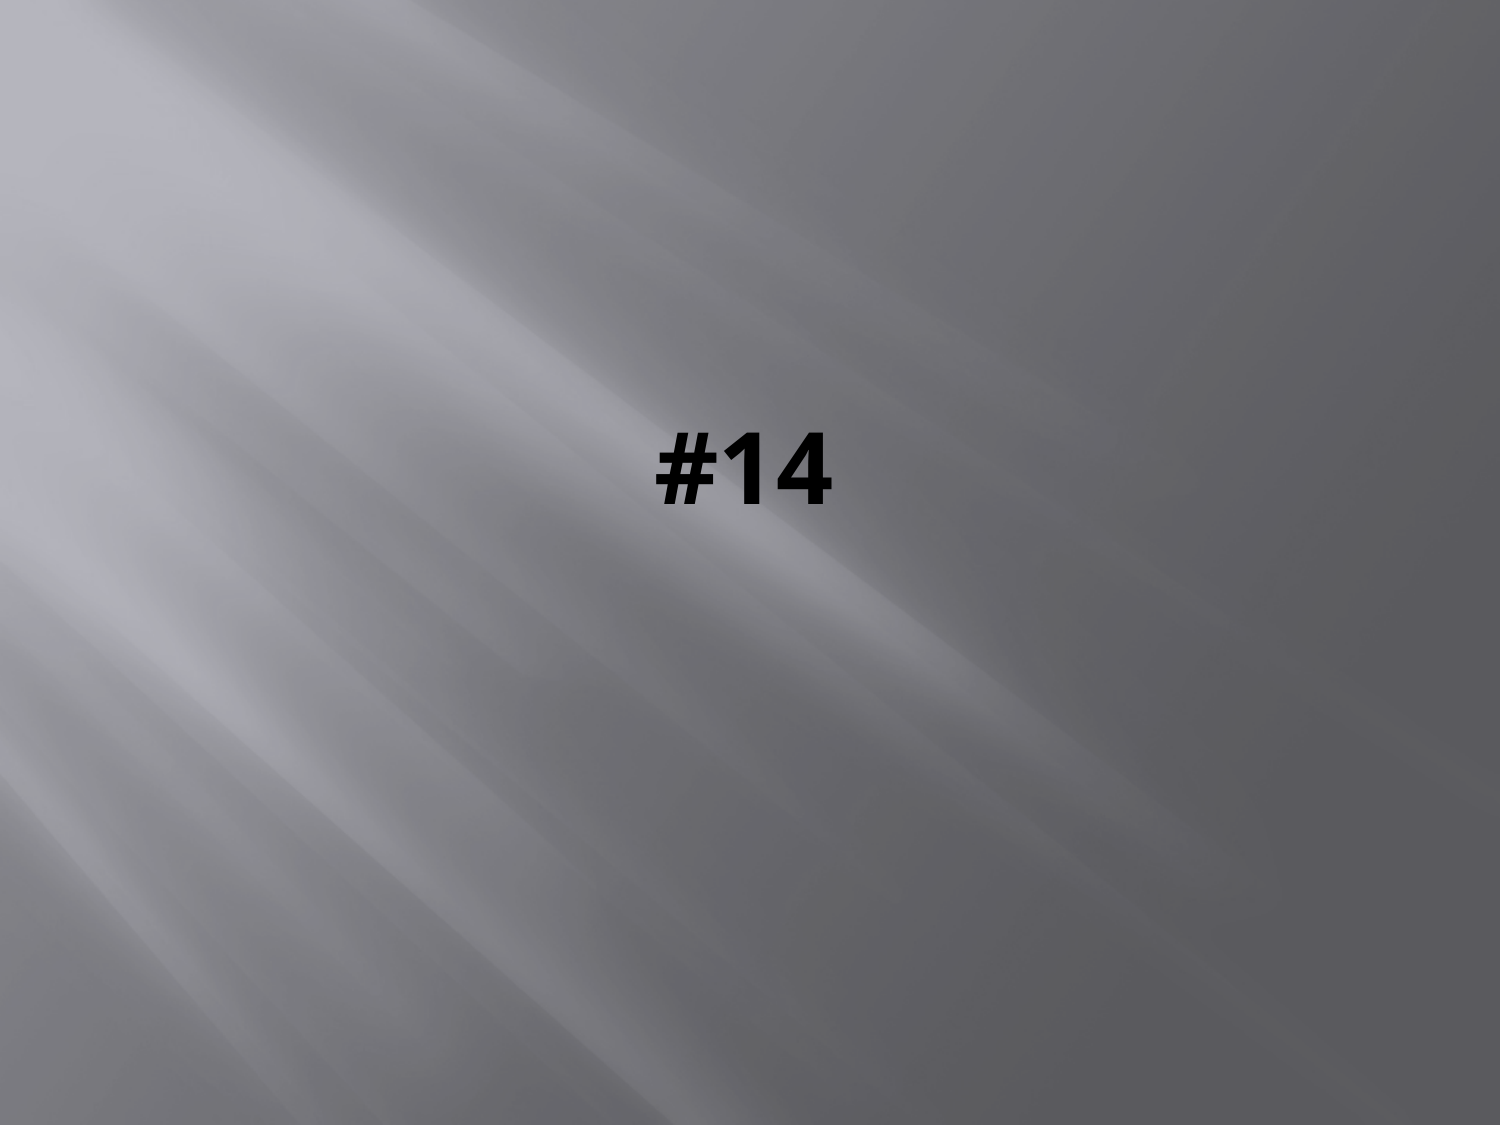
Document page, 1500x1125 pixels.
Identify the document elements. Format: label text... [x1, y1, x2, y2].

title #14 [69, 224, 1420, 525]
